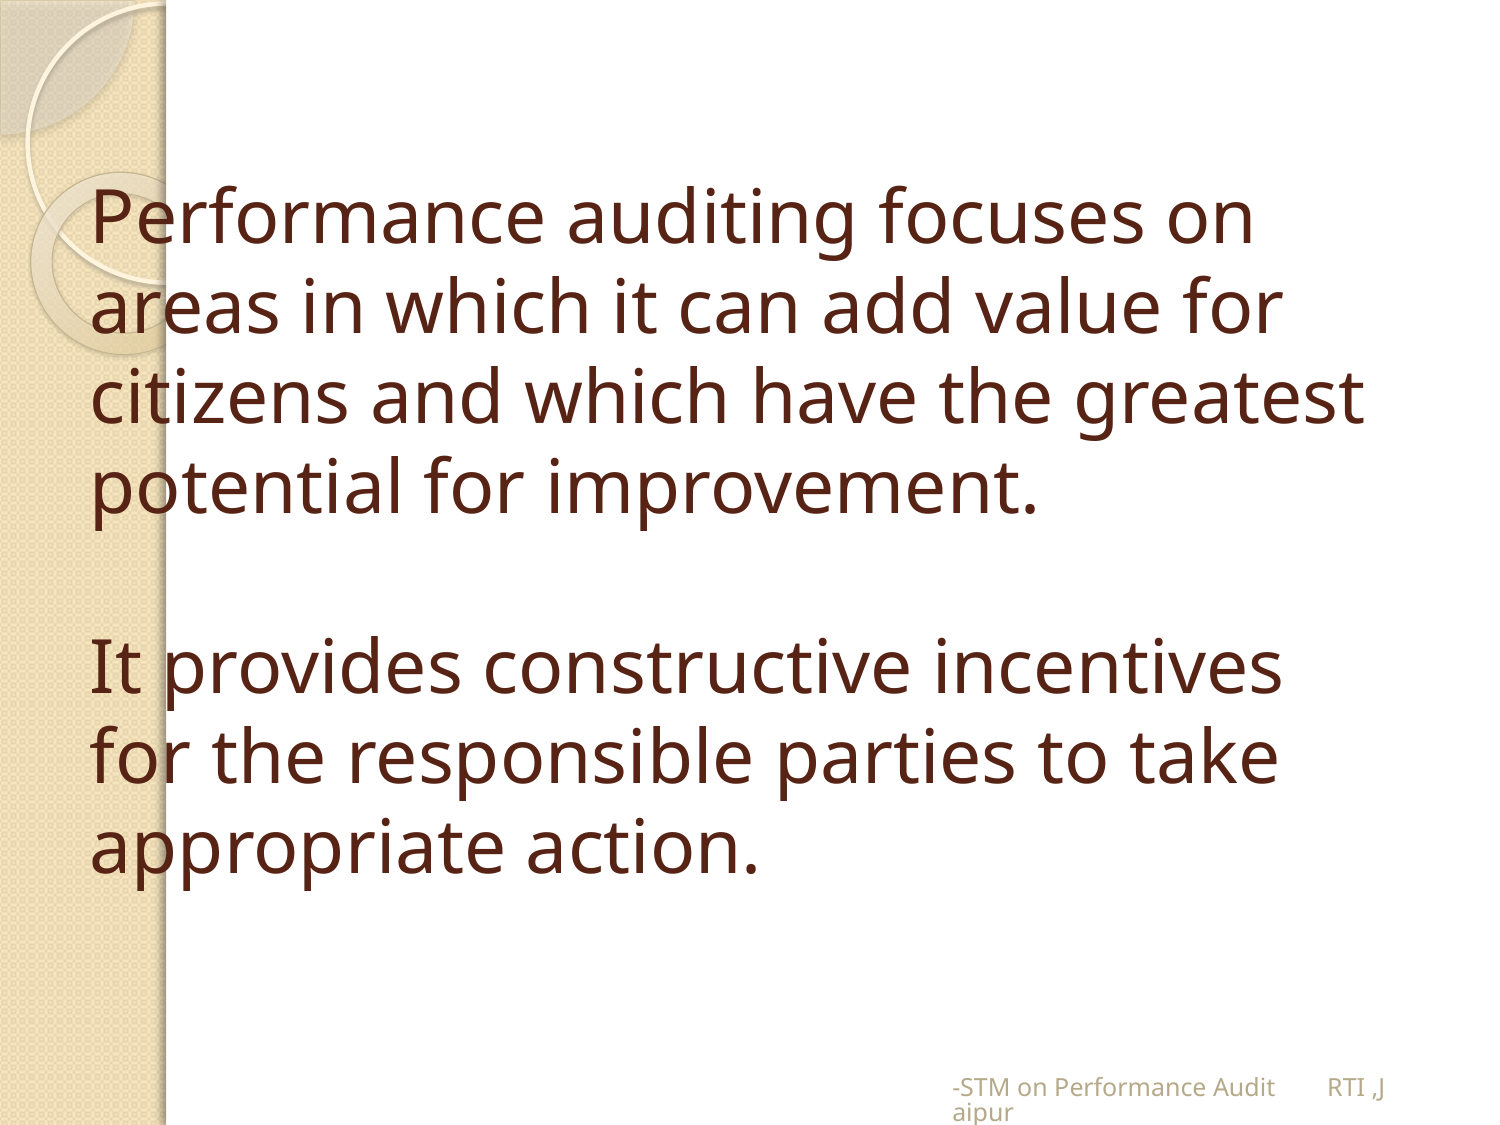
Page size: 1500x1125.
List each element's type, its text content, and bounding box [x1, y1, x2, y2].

footer -STM on Performance Audit RTI ,Jaipur [937, 1034, 1413, 1113]
title Performance auditing focuses on areas in which it can add value for citizens and which have the greatest potential for improvement. It provides constructive incentives for the responsible parties to take appropriate action. [75, 45, 1413, 1013]
